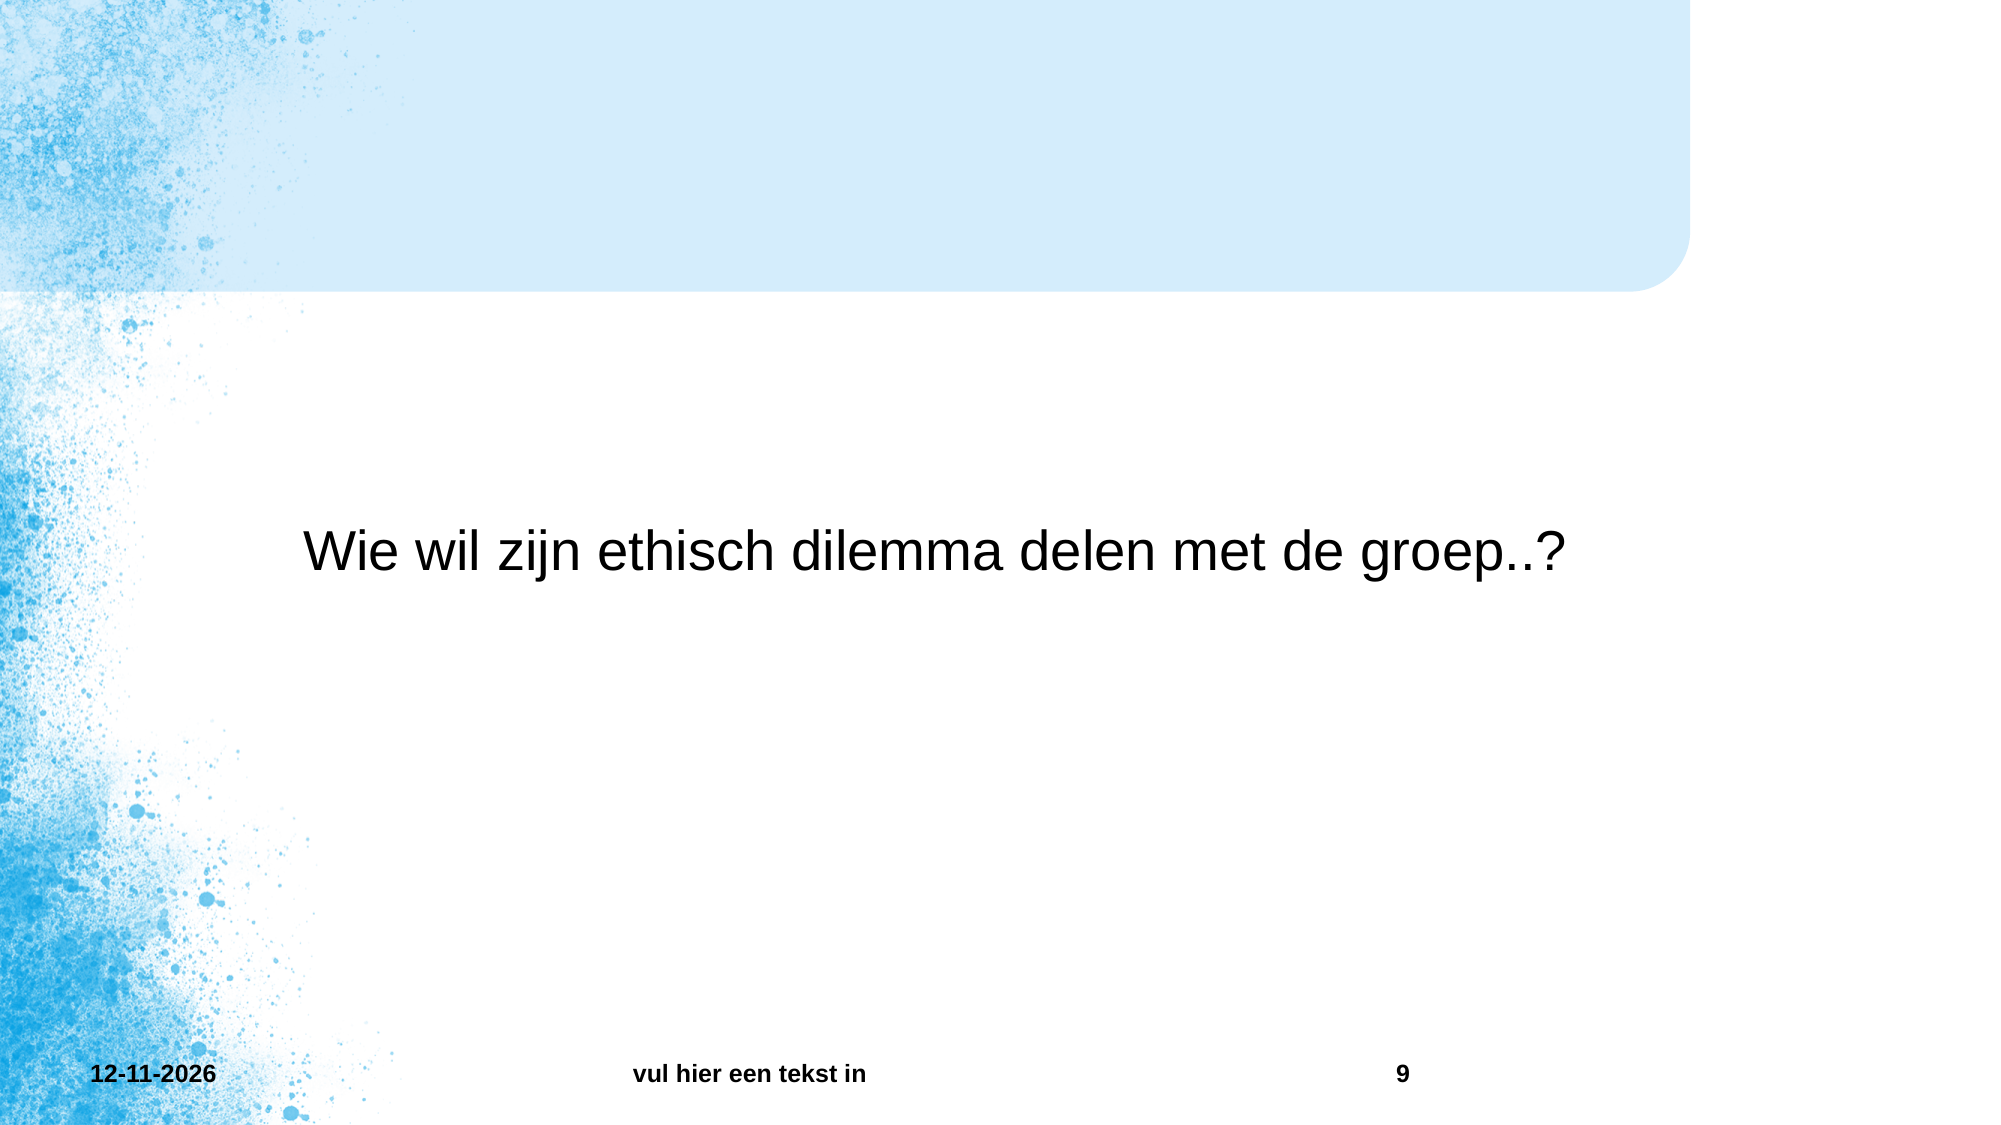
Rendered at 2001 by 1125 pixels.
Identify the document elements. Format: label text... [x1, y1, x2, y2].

picture [0, 0, 415, 1125]
slide_number 9 [1074, 1042, 1425, 1103]
footer vul hier een tekst in [512, 1042, 988, 1103]
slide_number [75, 1042, 425, 1103]
list Wie wil zijn ethisch dilemma delen met de groep..? [220, 379, 1650, 935]
